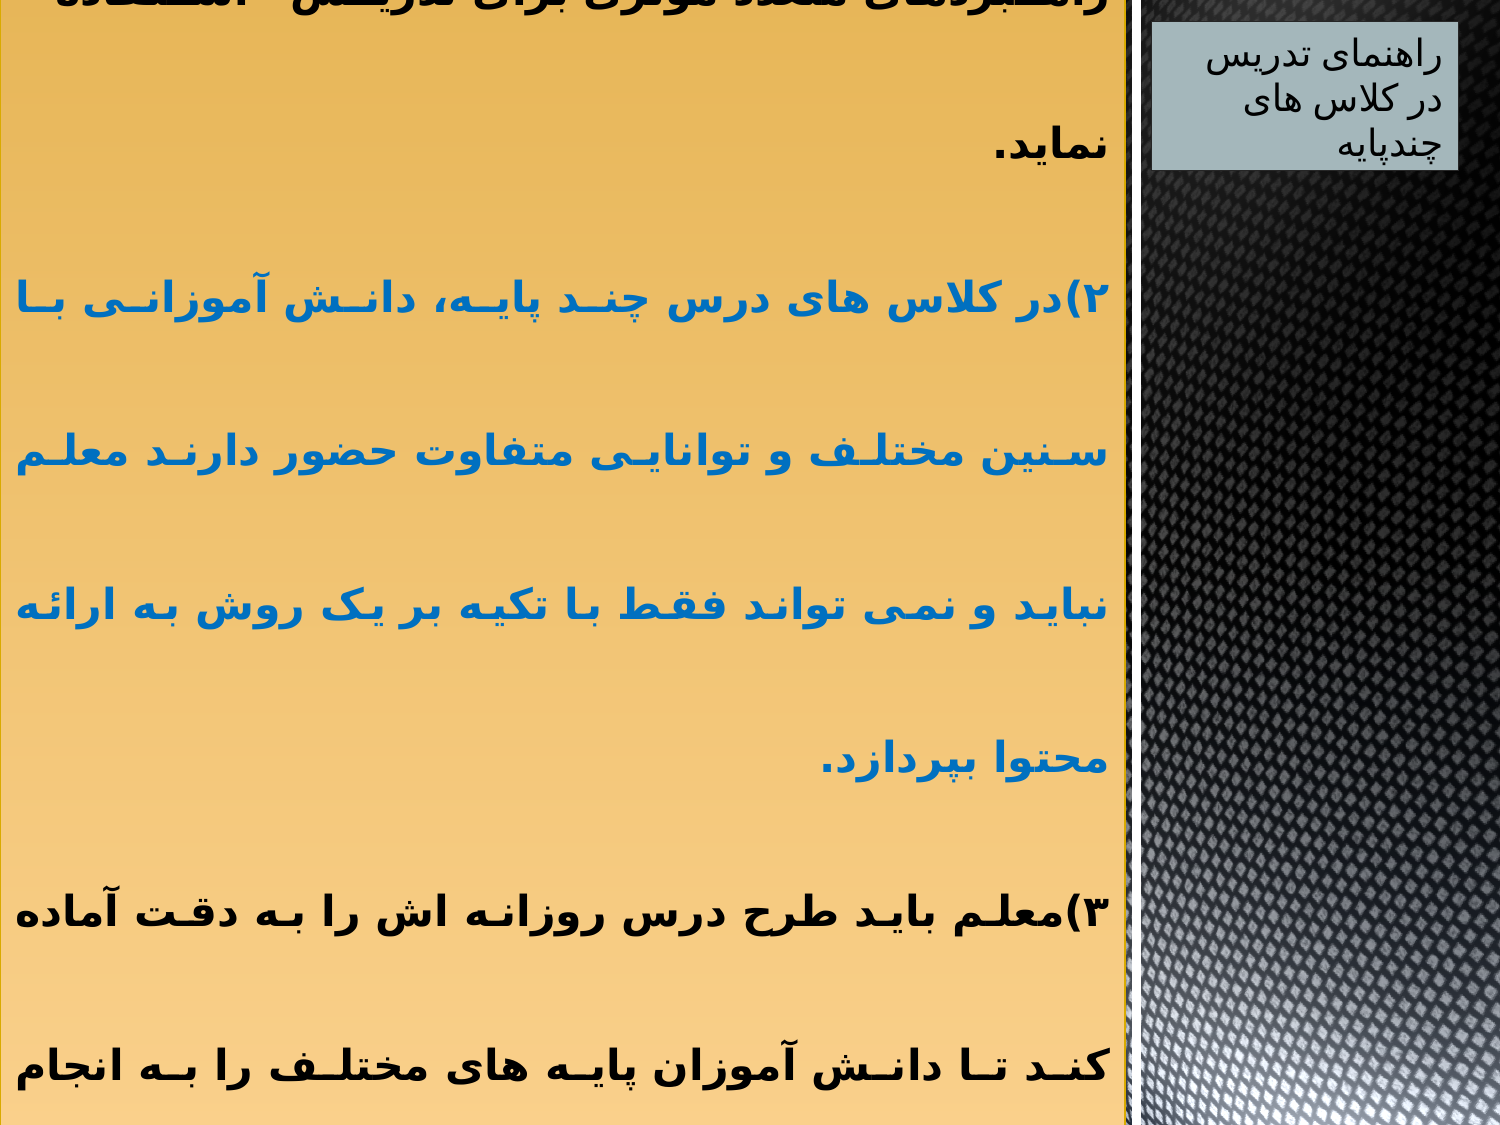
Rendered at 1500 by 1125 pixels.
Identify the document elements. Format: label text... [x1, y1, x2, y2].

text_box راهنمای تدریس در کلاس های چندپایه [1151, 21, 1459, 171]
text_box رهنمودهایی جهت مدیریت مؤثر در کلاس های چند پایه: ۱)معلم کلاس درس چند پایه باید ازروشها ، فنون و راهبردهای متعدد مؤثری برای تدریس استفاده نماید. ۲)در کلاس های درس چند پایه، دانش آموزانی با سنین مختلف و توانایی متفاوت حضور دارند معلم نباید و نمی تواند فقط با تکیه بر یک روش به ارائه محتوا بپردازد. ۳)معلم باید طرح درس روزانه اش را به دقت آماده کند تا دانش آموزان پایه های مختلف را به انجام انواعی از فعالیت های یادگیری سودمند وادار سازد. [0, 0, 1126, 1125]
picture [1126, 0, 1500, 1125]
